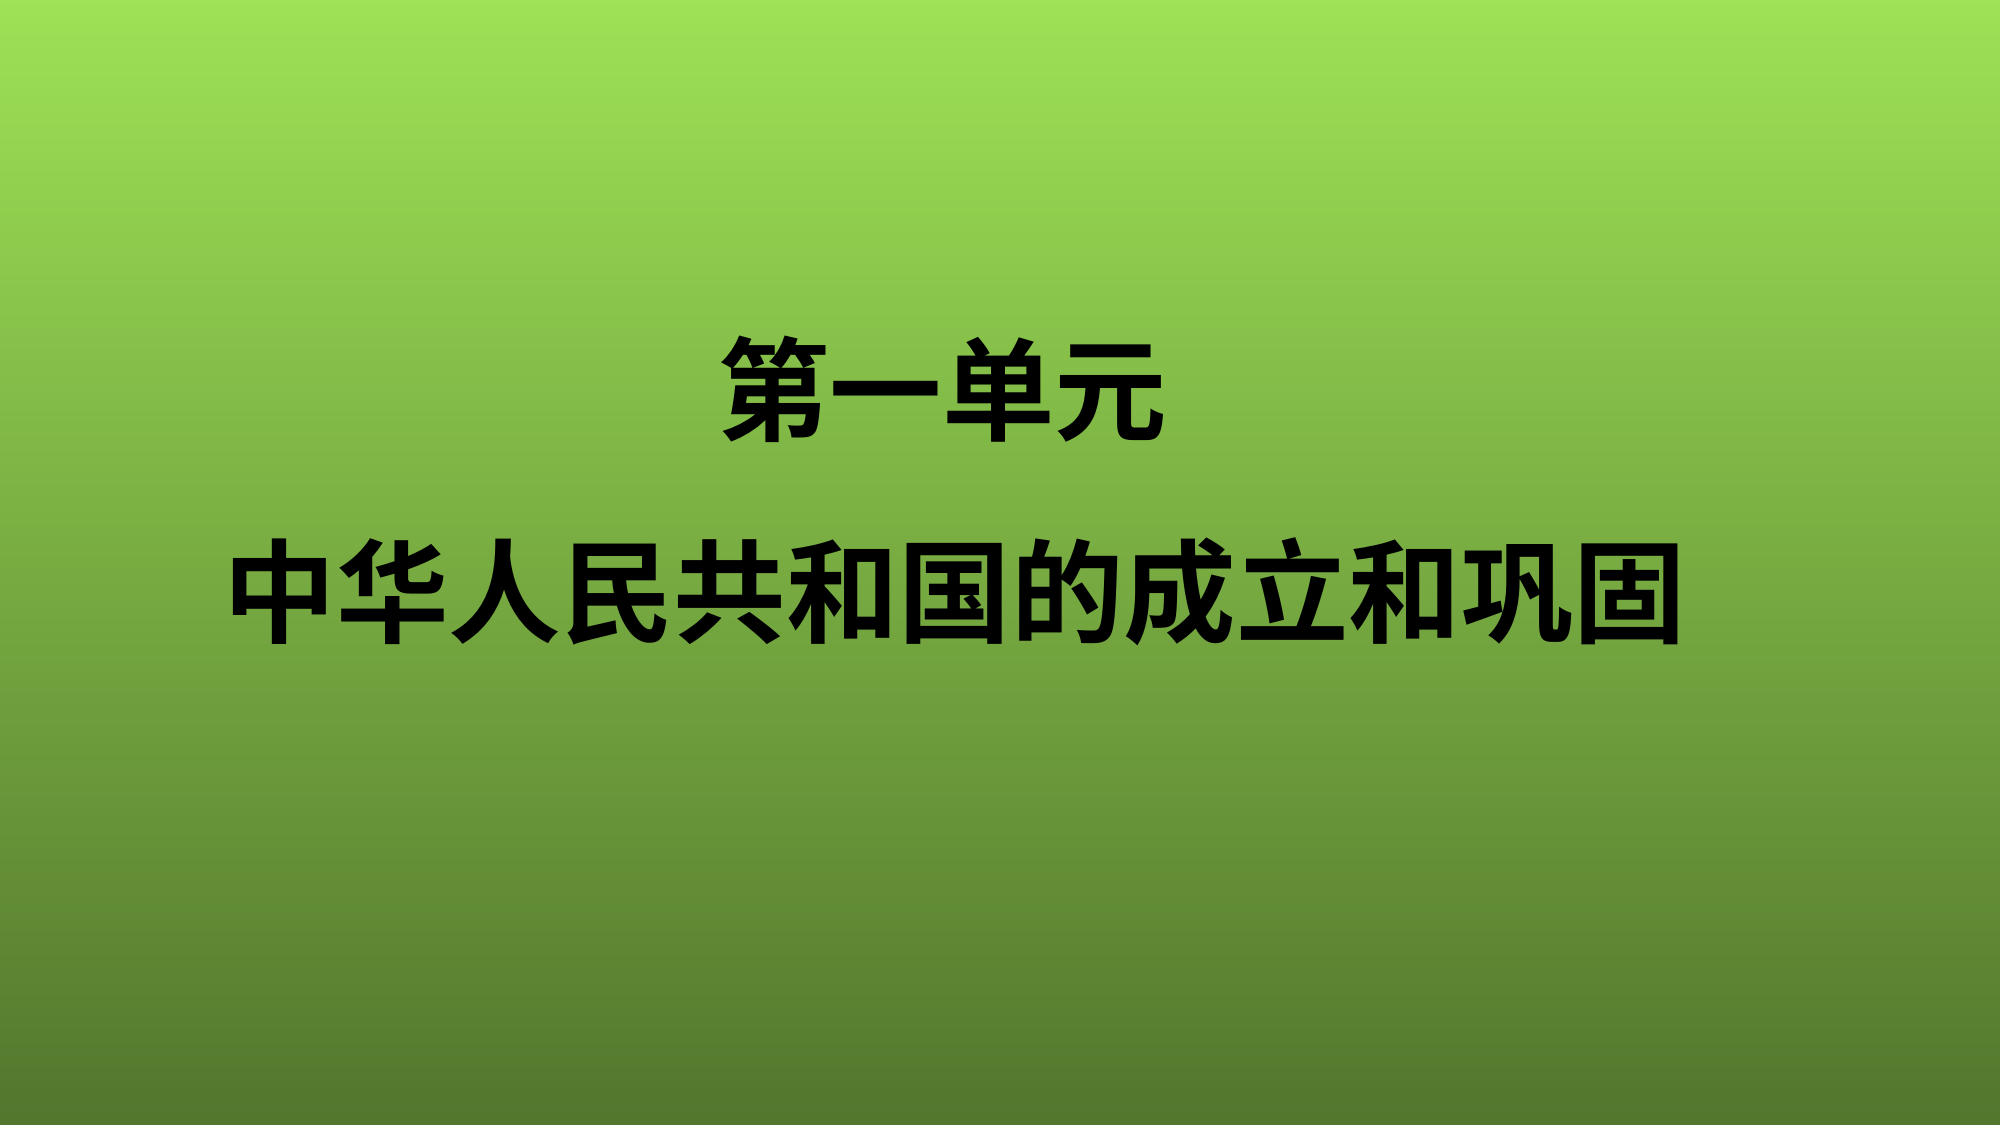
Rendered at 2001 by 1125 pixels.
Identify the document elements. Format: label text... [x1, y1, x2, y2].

text_box 第一单元 中华人民共和国的成立和巩固 [208, 109, 1702, 665]
